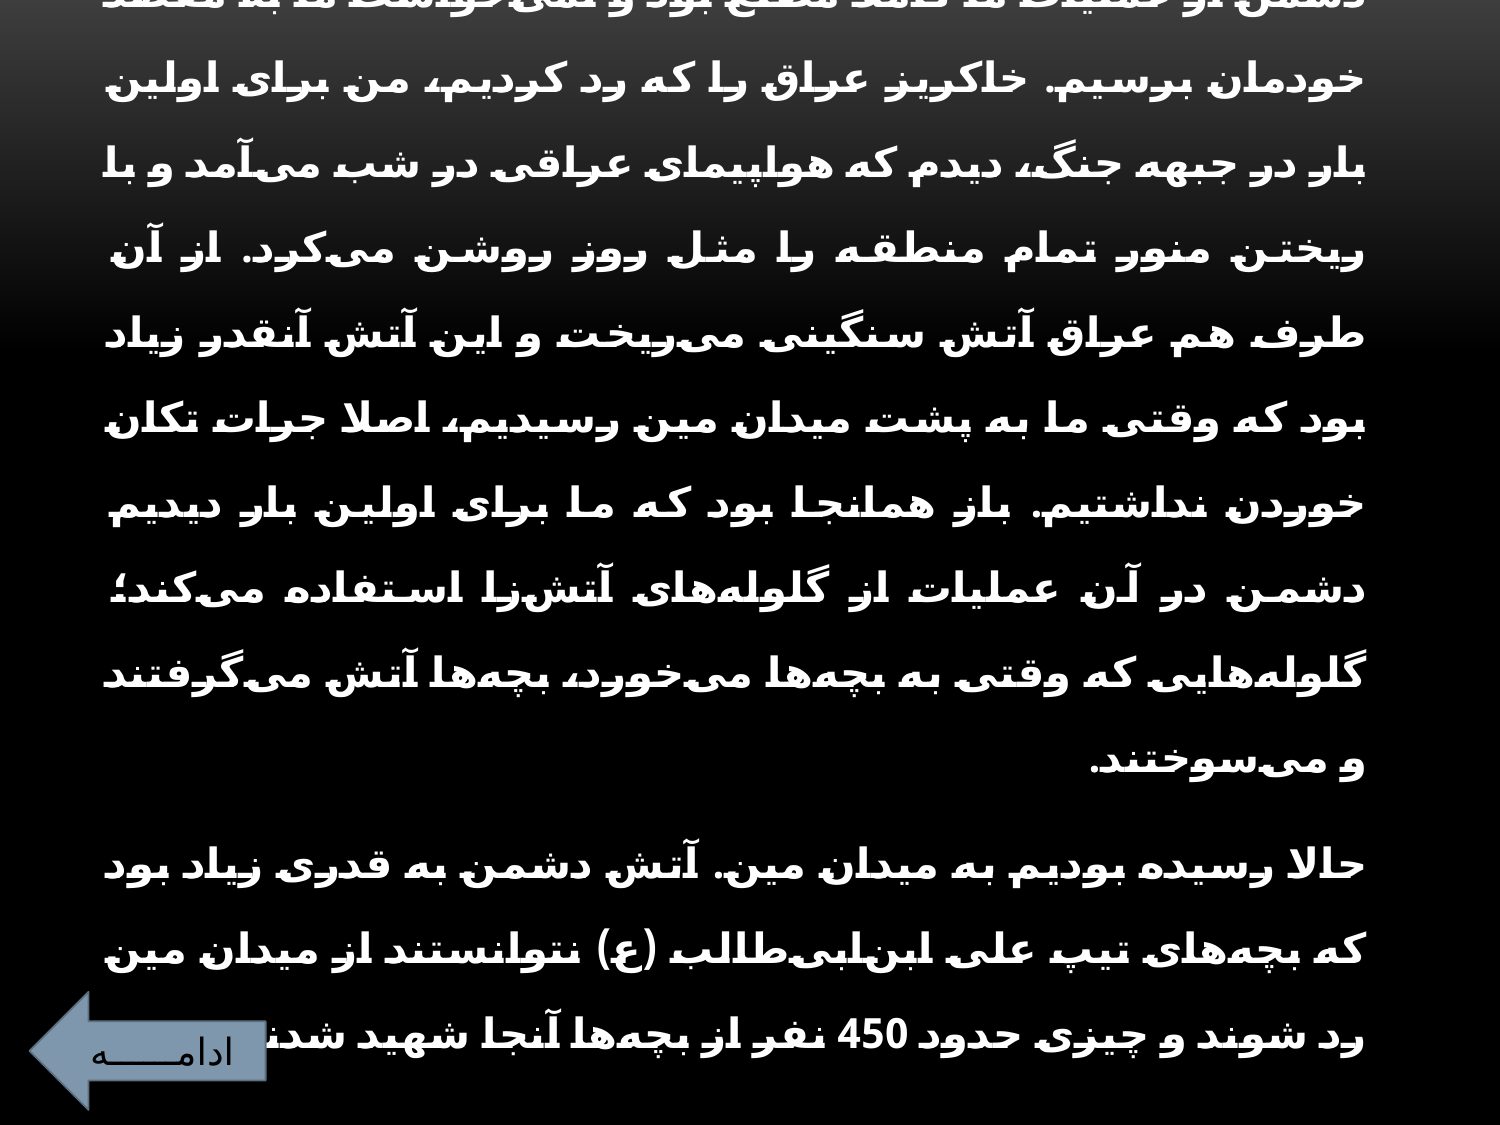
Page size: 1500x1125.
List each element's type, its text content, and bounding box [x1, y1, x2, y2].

list آن شب من خودم جلوی بولدوزرها راه افتادم. تصور کنید دشمن از عملیات ما کاملا مطلع بود و نمی‌خواست ما به مقصد خودمان برسیم. خاکریز عراق را که رد کردیم، من برای اولین بار در جبهه جنگ، دیدم که هواپیمای عراقی در شب می‌آمد و با ریختن منور تمام منطقه را مثل روز روشن می‌کرد. از آن طرف هم عراق آتش سنگینی می‌ریخت و این آتش آنقدر زیاد بود که وقتی ما به پشت میدان مین رسیدیم، اصلا جرات تکان خوردن نداشتیم. باز همانجا بود که ما برای اولین بار دیدیم دشمن در آن عملیات از گلوله‌های آتش‌زا استفاده می‌کند؛ گلوله‌هایی که وقتی به بچه‌ها می‌خورد، بچه‌ها آتش می‌گرفتند و می‌سوختند. حالا رسیده بودیم به میدان مین. آتش دشمن به قدری زیاد بود که بچه‌های تیپ علی ابن‌ابی‌طالب (ع) نتوانستند از میدان مین رد شوند و چیزی حدود 450 نفر از بچه‌ها آنجا شهید شدند. [88, 90, 1382, 1064]
text_box ادامــــــه [28, 991, 267, 1111]
